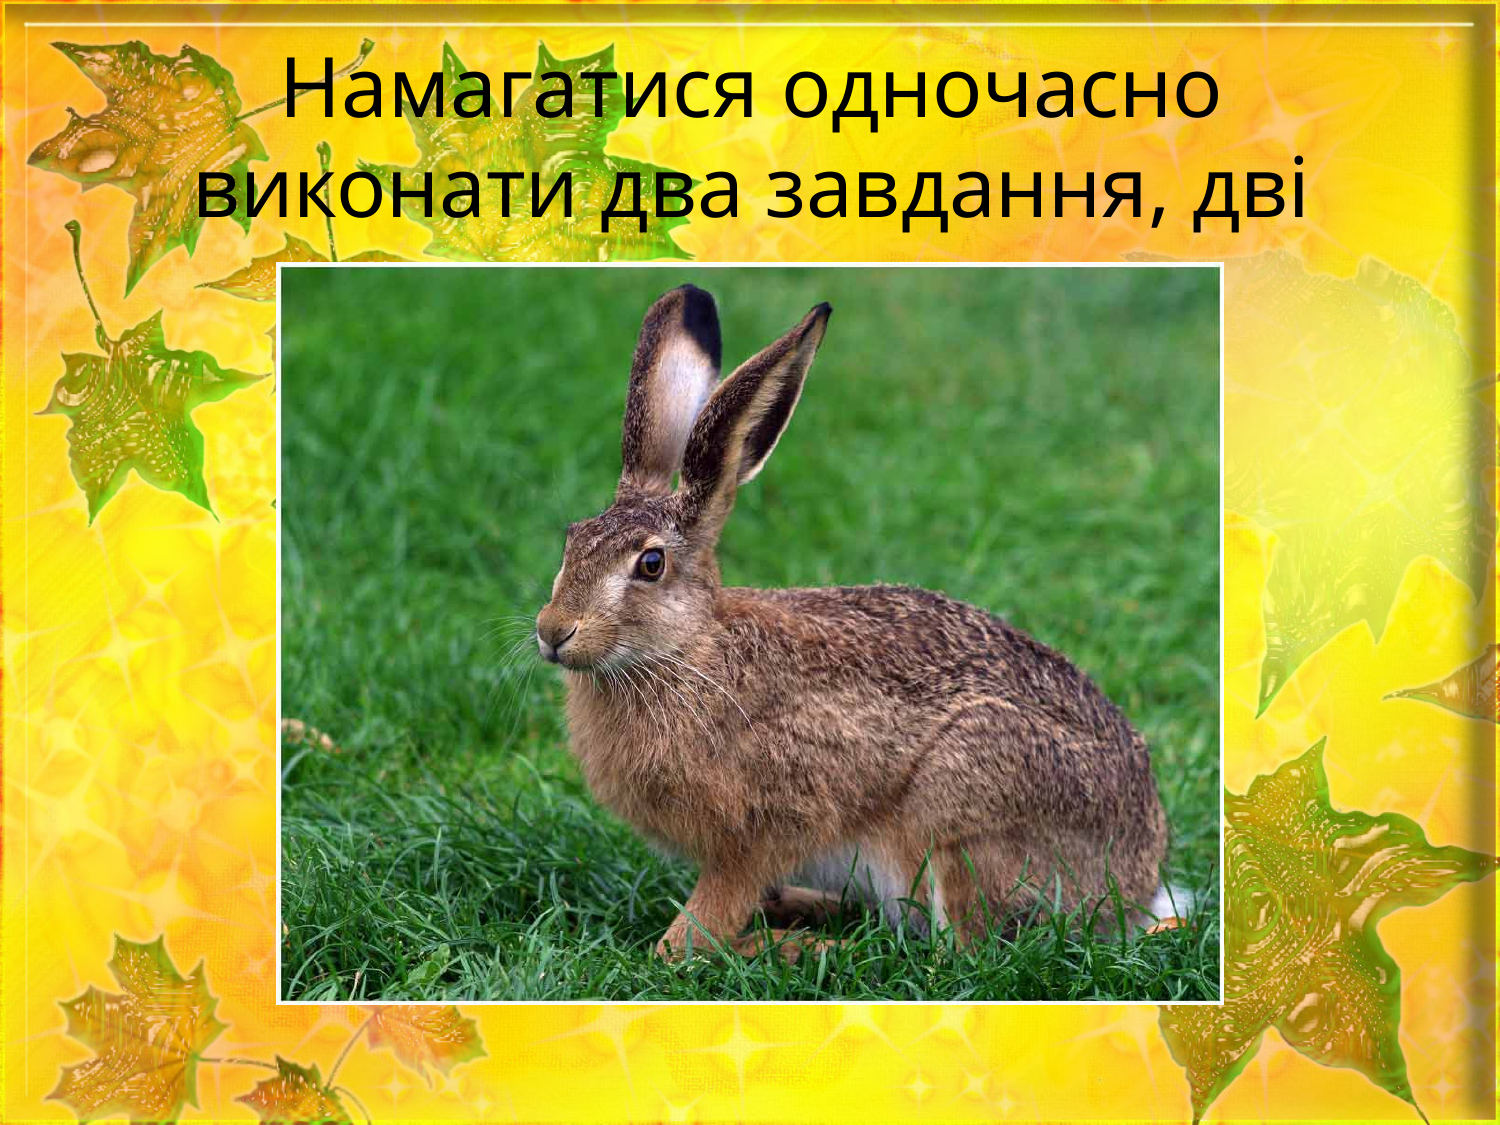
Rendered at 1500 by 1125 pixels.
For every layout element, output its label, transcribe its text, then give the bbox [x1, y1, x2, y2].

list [276, 262, 1224, 1006]
title Намагатися одночасно виконати два завдання, дві справи [76, 90, 1427, 278]
picture [0, 0, 1500, 1125]
